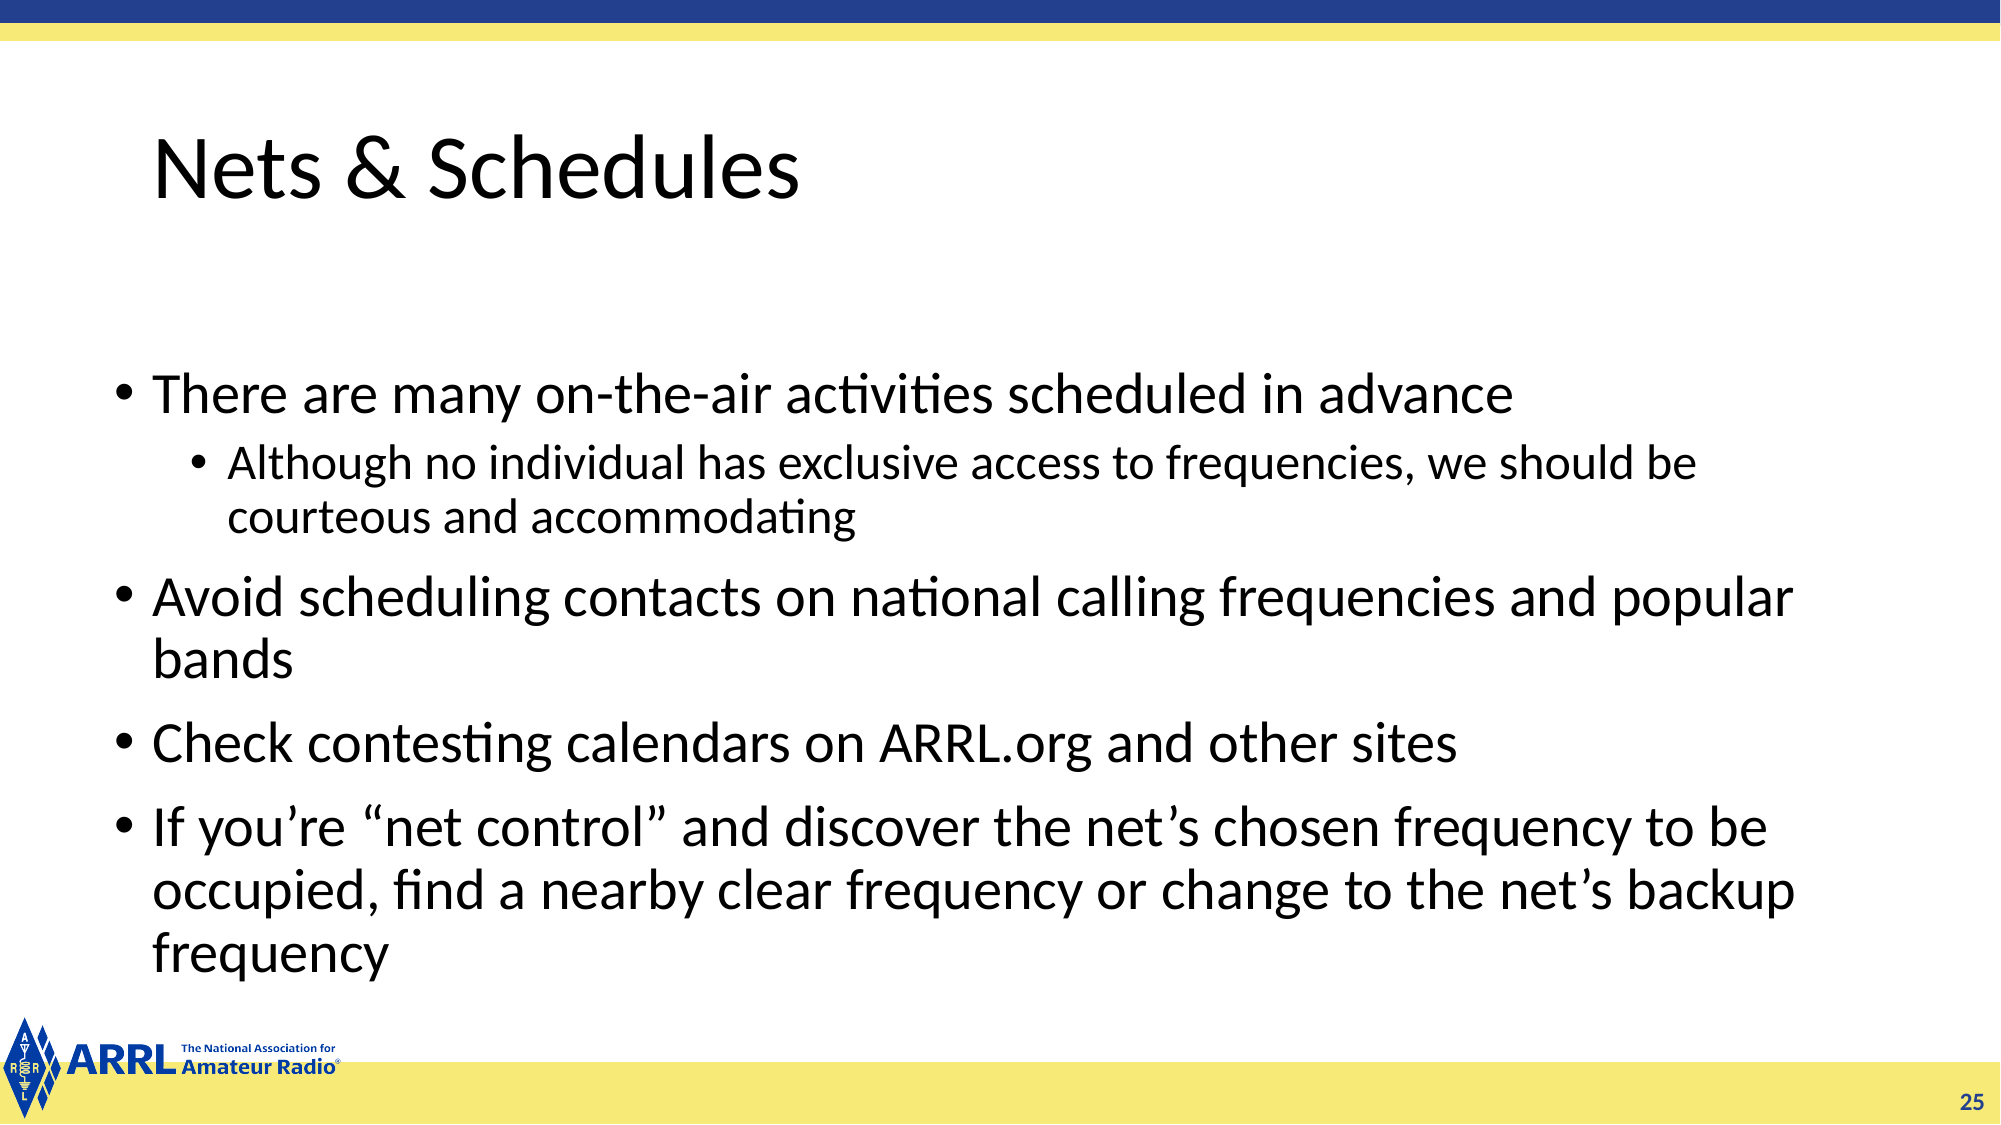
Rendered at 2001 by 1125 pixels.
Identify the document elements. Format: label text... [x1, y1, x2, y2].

title Nets & Schedules [137, 59, 1863, 278]
picture [1, 1015, 342, 1121]
list There are many on-the-air activities scheduled in advance Although no individual has exclusive access to frequencies, we should be courteous and accommodating Avoid scheduling contacts on national calling frequencies and popular bands Check contesting calendars on ARRL.org and other sites If you’re “net control” and discover the net’s chosen frequency to be occupied, find a nearby clear frequency or change to the net’s backup frequency [99, 355, 1900, 1075]
